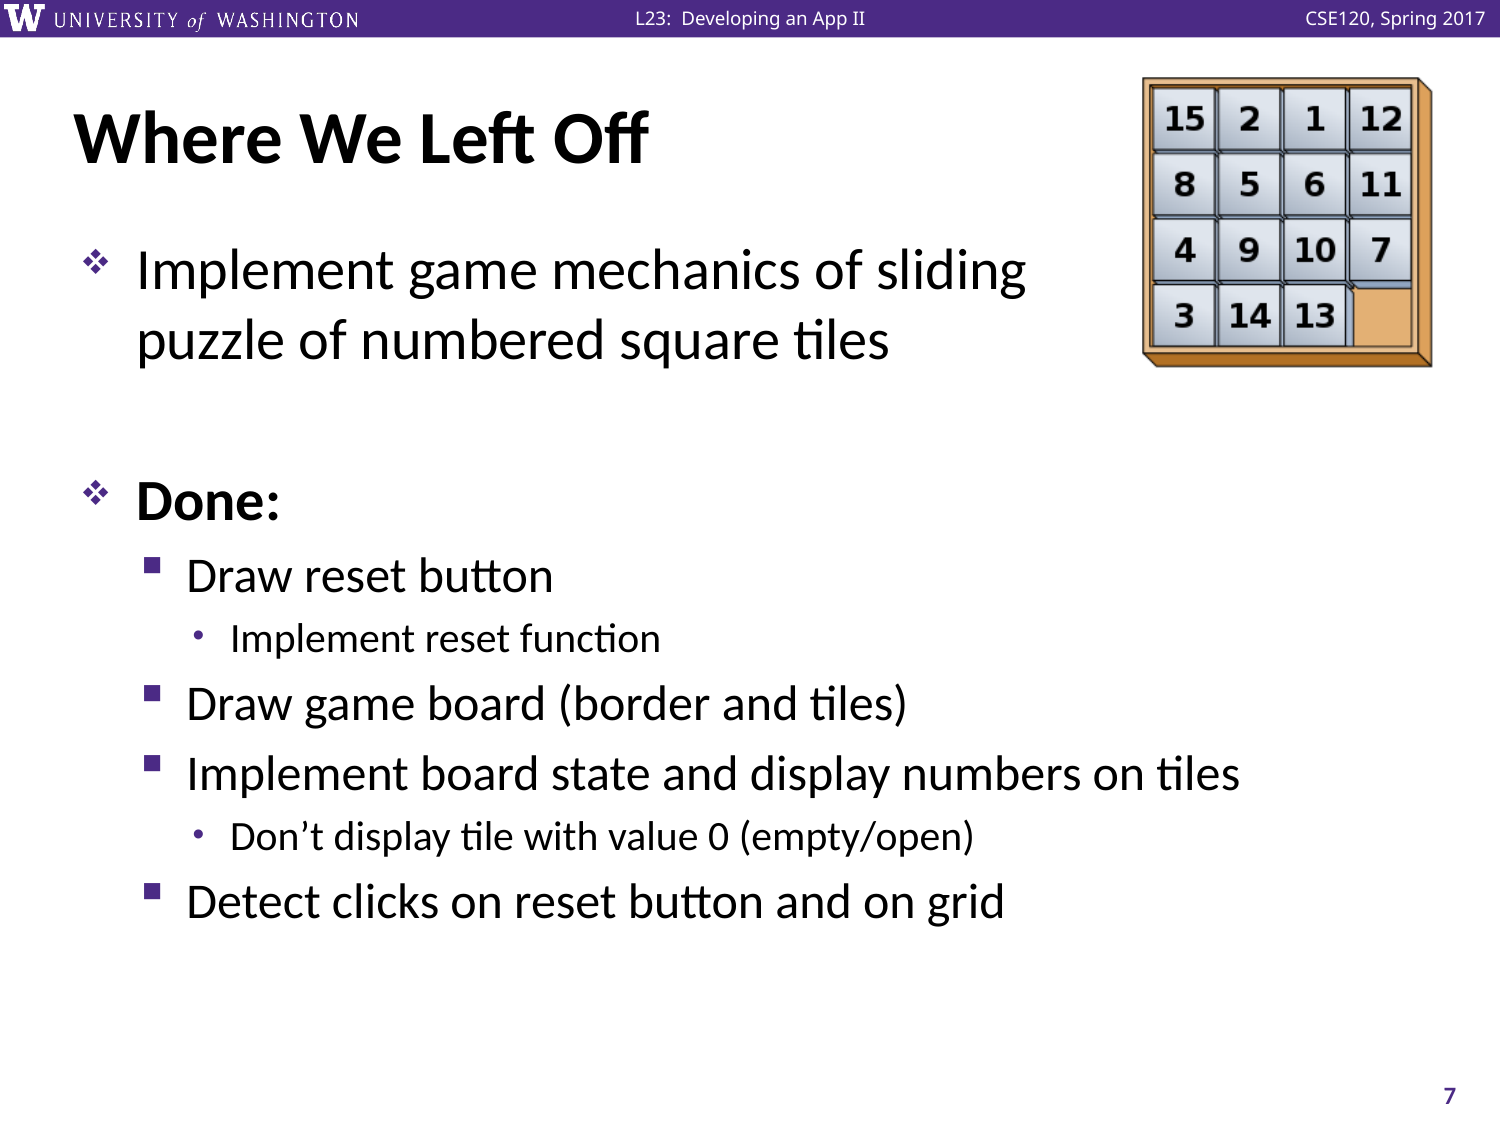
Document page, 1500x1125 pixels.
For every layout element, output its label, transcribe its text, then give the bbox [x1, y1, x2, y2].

slide_number 7 [1400, 1065, 1500, 1125]
picture [4, 4, 358, 32]
list Implement game mechanics of sliding puzzle of numbered square tiles Done: Draw reset button Implement reset function Draw game board (border and tiles) Implement board state and display numbers on tiles Don’t display tile with value 0 (empty/open) Detect clicks on reset button and on grid [64, 223, 1438, 1040]
title Where We Left Off [58, 71, 1136, 197]
picture [1137, 72, 1438, 373]
